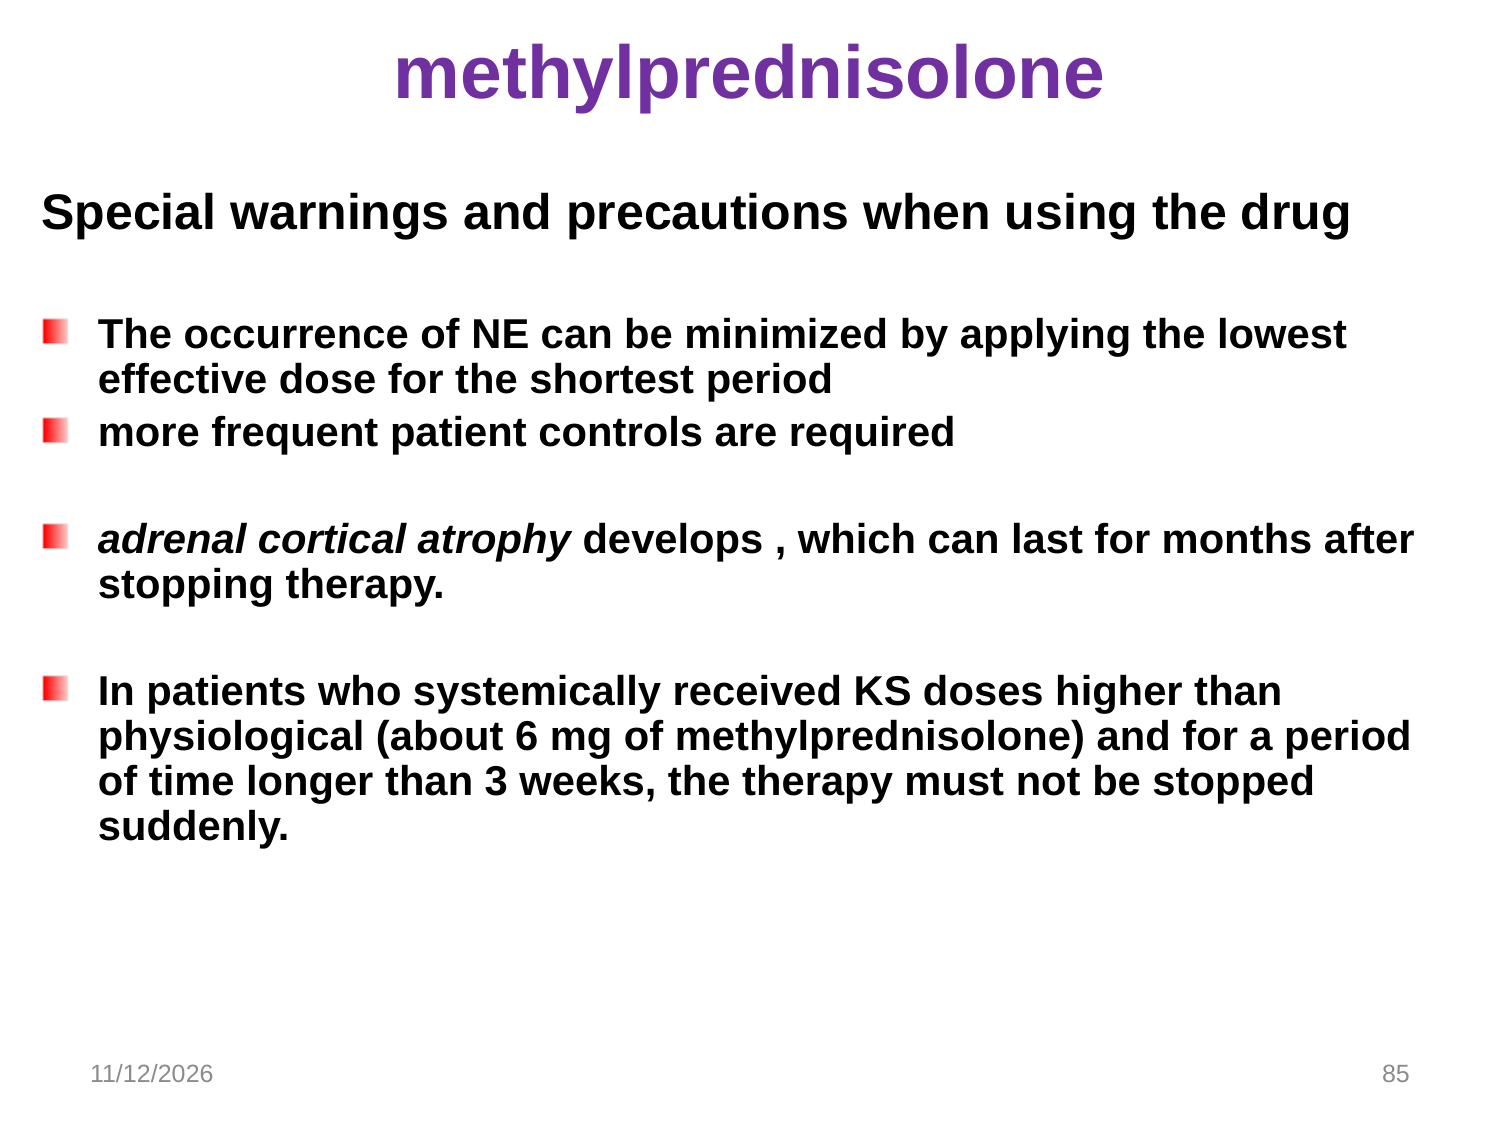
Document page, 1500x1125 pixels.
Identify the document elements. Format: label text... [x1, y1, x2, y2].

slide_number 85 [1074, 1042, 1425, 1103]
picture [41, 416, 71, 446]
title methylprednisolone [0, 0, 1500, 137]
list Special warnings and precautions when using the drug The occurrence of NE can be minimized by applying the lowest effective dose for the shortest period more frequent patient controls are required adrenal cortical atrophy develops , which can last for months after stopping therapy. In patients who systemically received KS doses higher than physiological (about 6 mg of methylprednisolone) and for a period of time longer than 3 weeks, the therapy must not be stopped suddenly. [26, 178, 1459, 1006]
picture [41, 317, 71, 347]
picture [41, 674, 71, 704]
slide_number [75, 1042, 425, 1103]
picture [41, 522, 71, 552]
